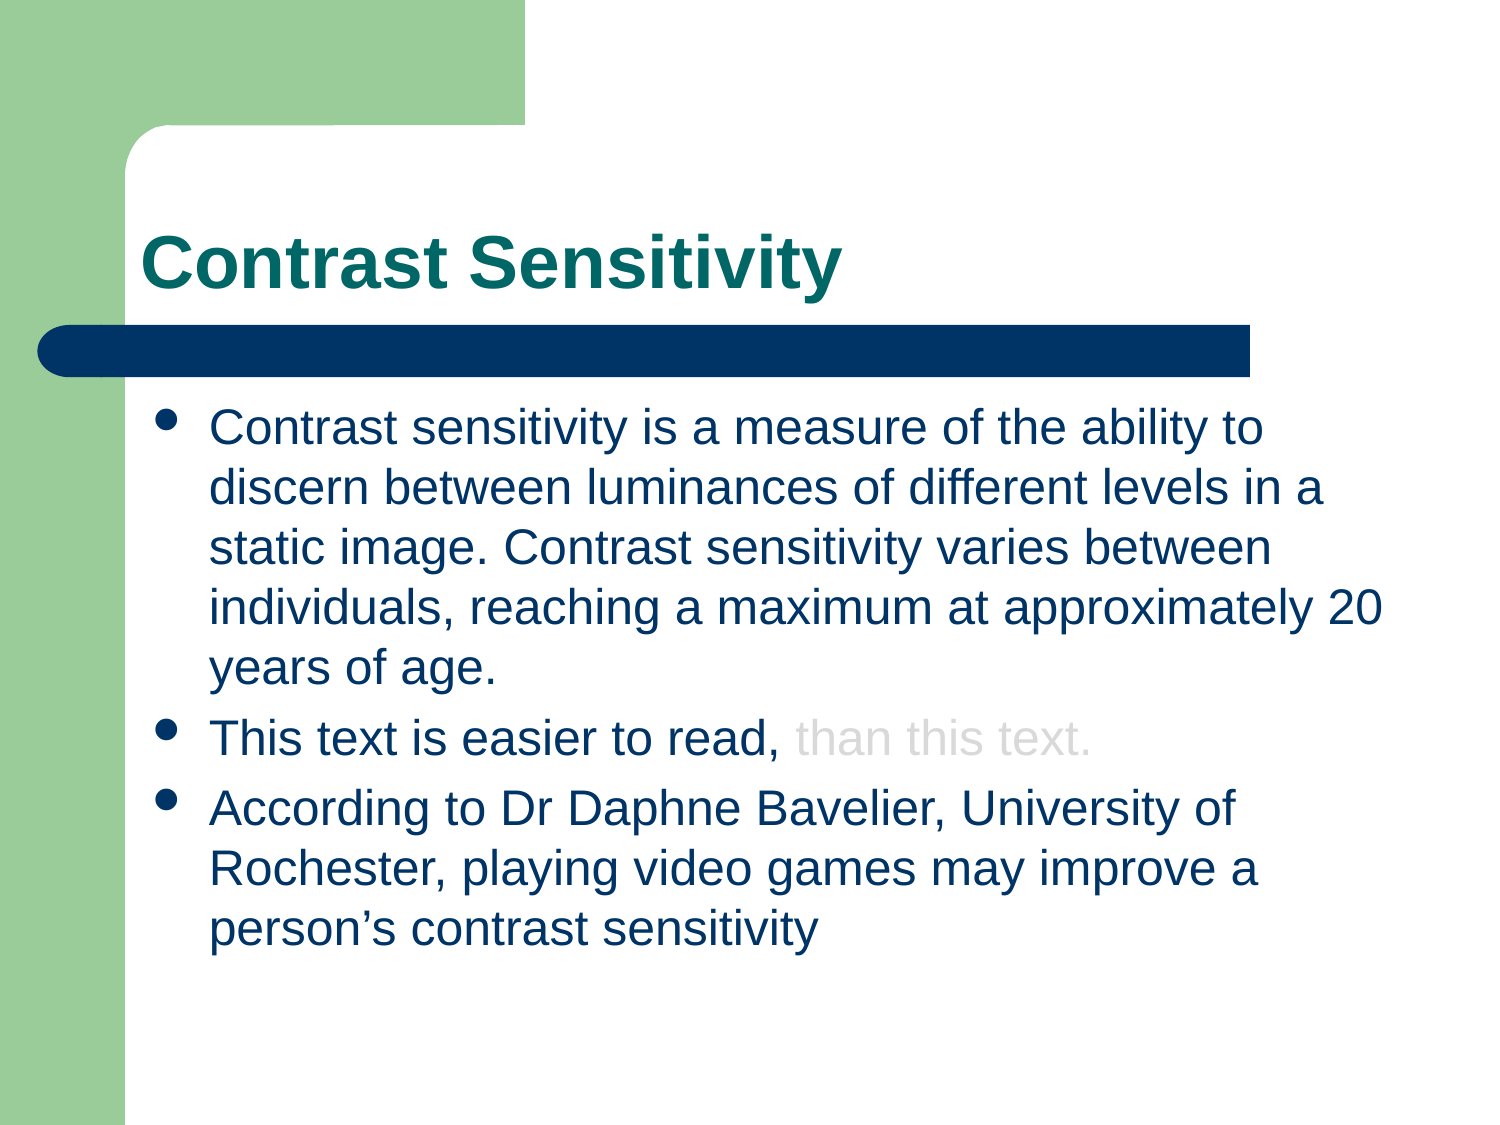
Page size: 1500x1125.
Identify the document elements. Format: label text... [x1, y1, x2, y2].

title Contrast Sensitivity [124, 124, 1426, 313]
list Contrast sensitivity is a measure of the ability to discern between luminances of different levels in a static image. Contrast sensitivity varies between individuals, reaching a maximum at approximately 20 years of age. This text is easier to read, than this text. According to Dr Daphne Bavelier, University of Rochester, playing video games may improve a person’s contrast sensitivity [137, 387, 1400, 999]
